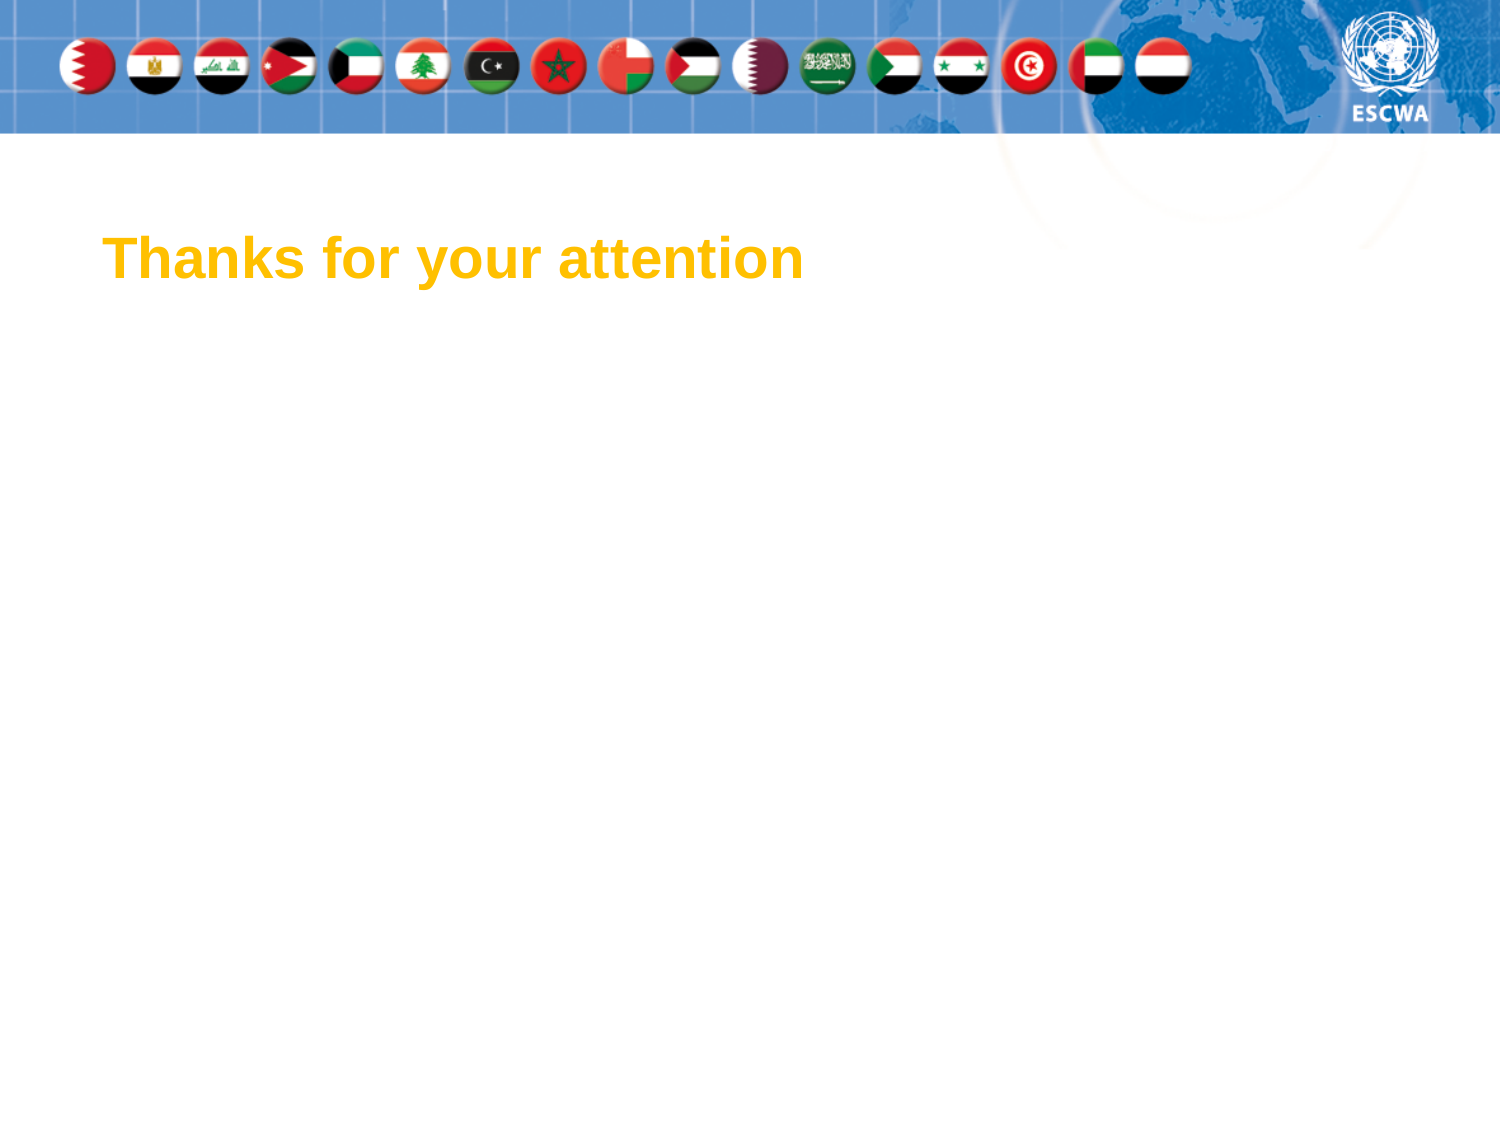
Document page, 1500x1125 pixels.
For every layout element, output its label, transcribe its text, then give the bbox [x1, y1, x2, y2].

text_box Thanks for your attention [87, 212, 1000, 298]
picture [0, 0, 1500, 1125]
